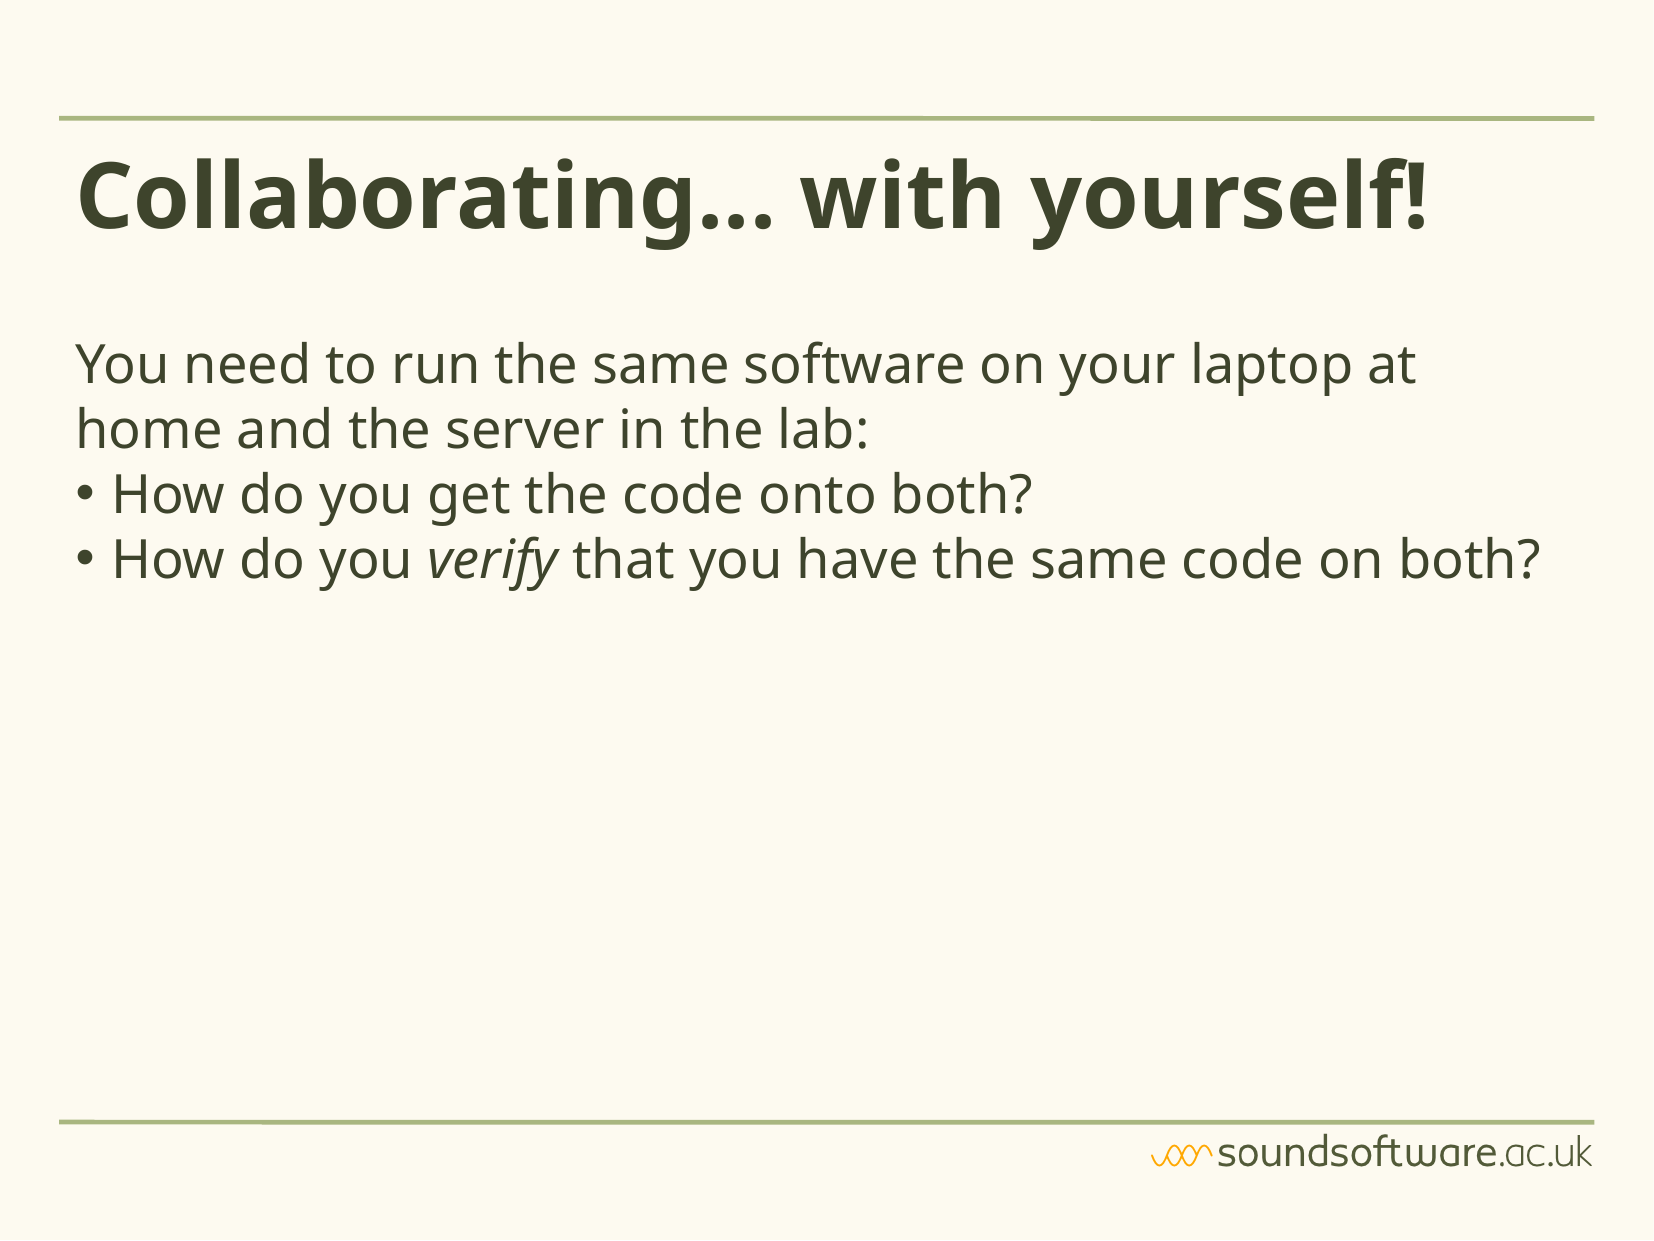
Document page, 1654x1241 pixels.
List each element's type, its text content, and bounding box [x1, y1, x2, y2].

text_box You need to run the same software on your laptop at home and the server in the lab: How do you get the code onto both? How do you verify that you have the same code on both? [59, 321, 1593, 1139]
text_box Collaborating... with yourself! [59, 118, 1593, 265]
picture [1151, 1139, 1592, 1167]
